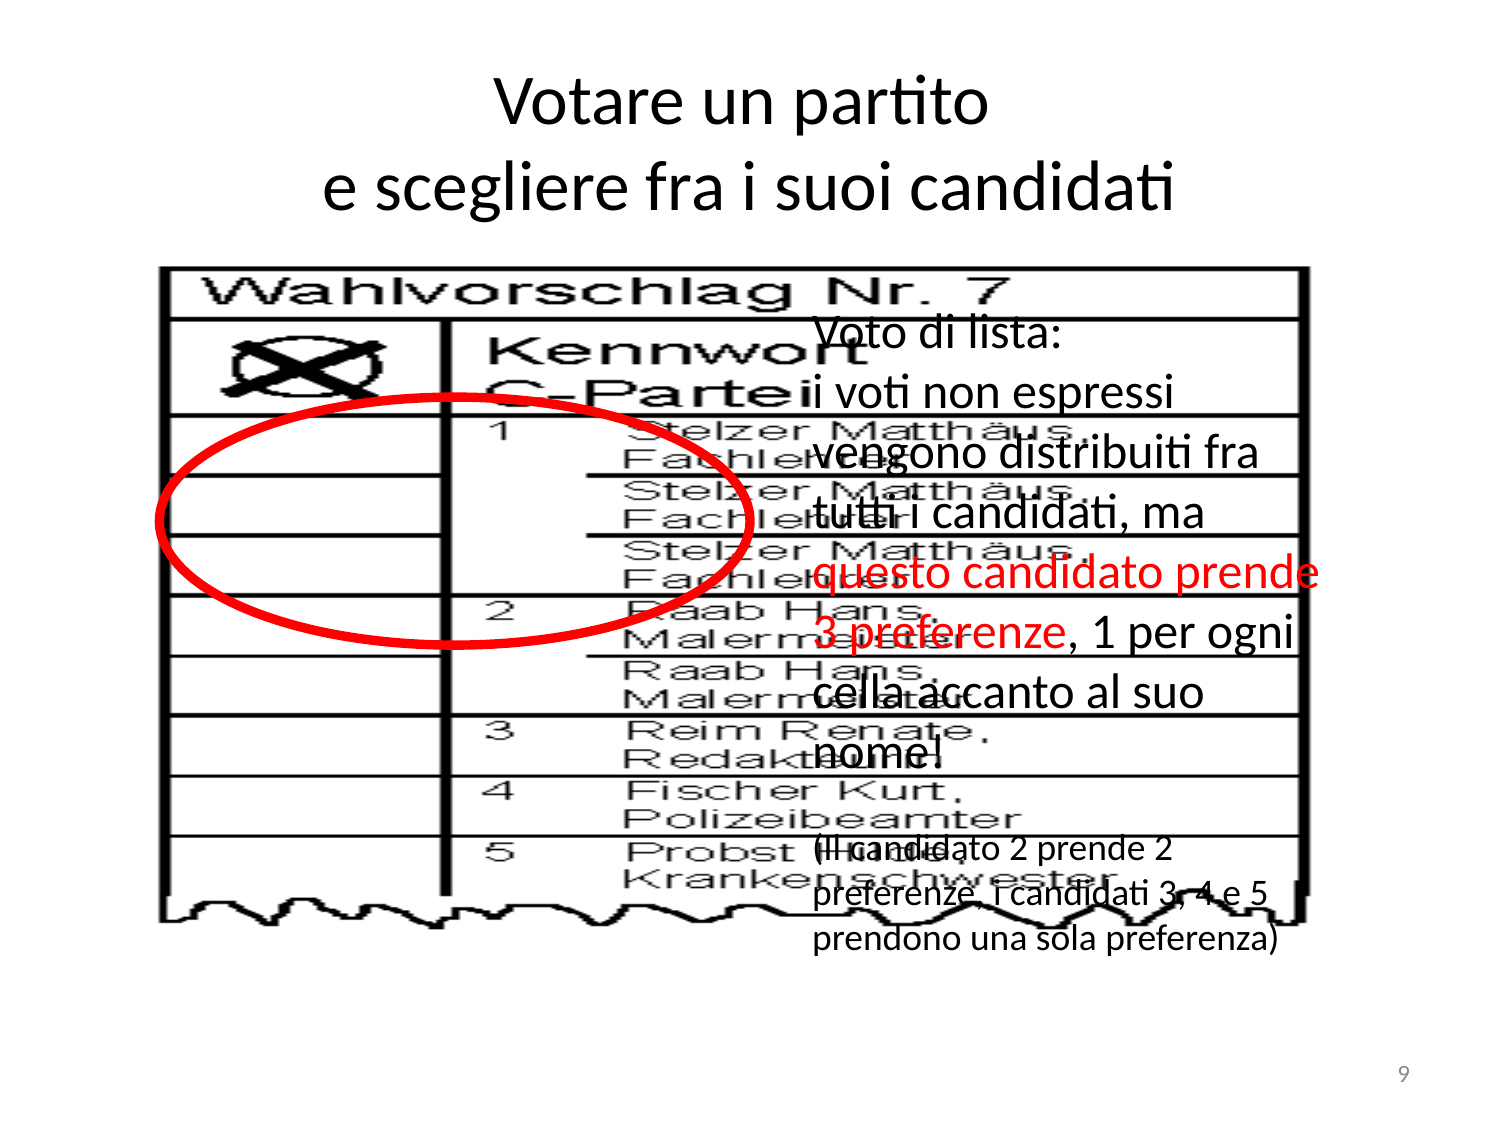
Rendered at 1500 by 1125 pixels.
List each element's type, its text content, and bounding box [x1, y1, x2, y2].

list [76, 243, 1396, 970]
slide_number 9 [1074, 1042, 1425, 1103]
title Votare un partito e scegliere fra i suoi candidati [75, 45, 1425, 233]
